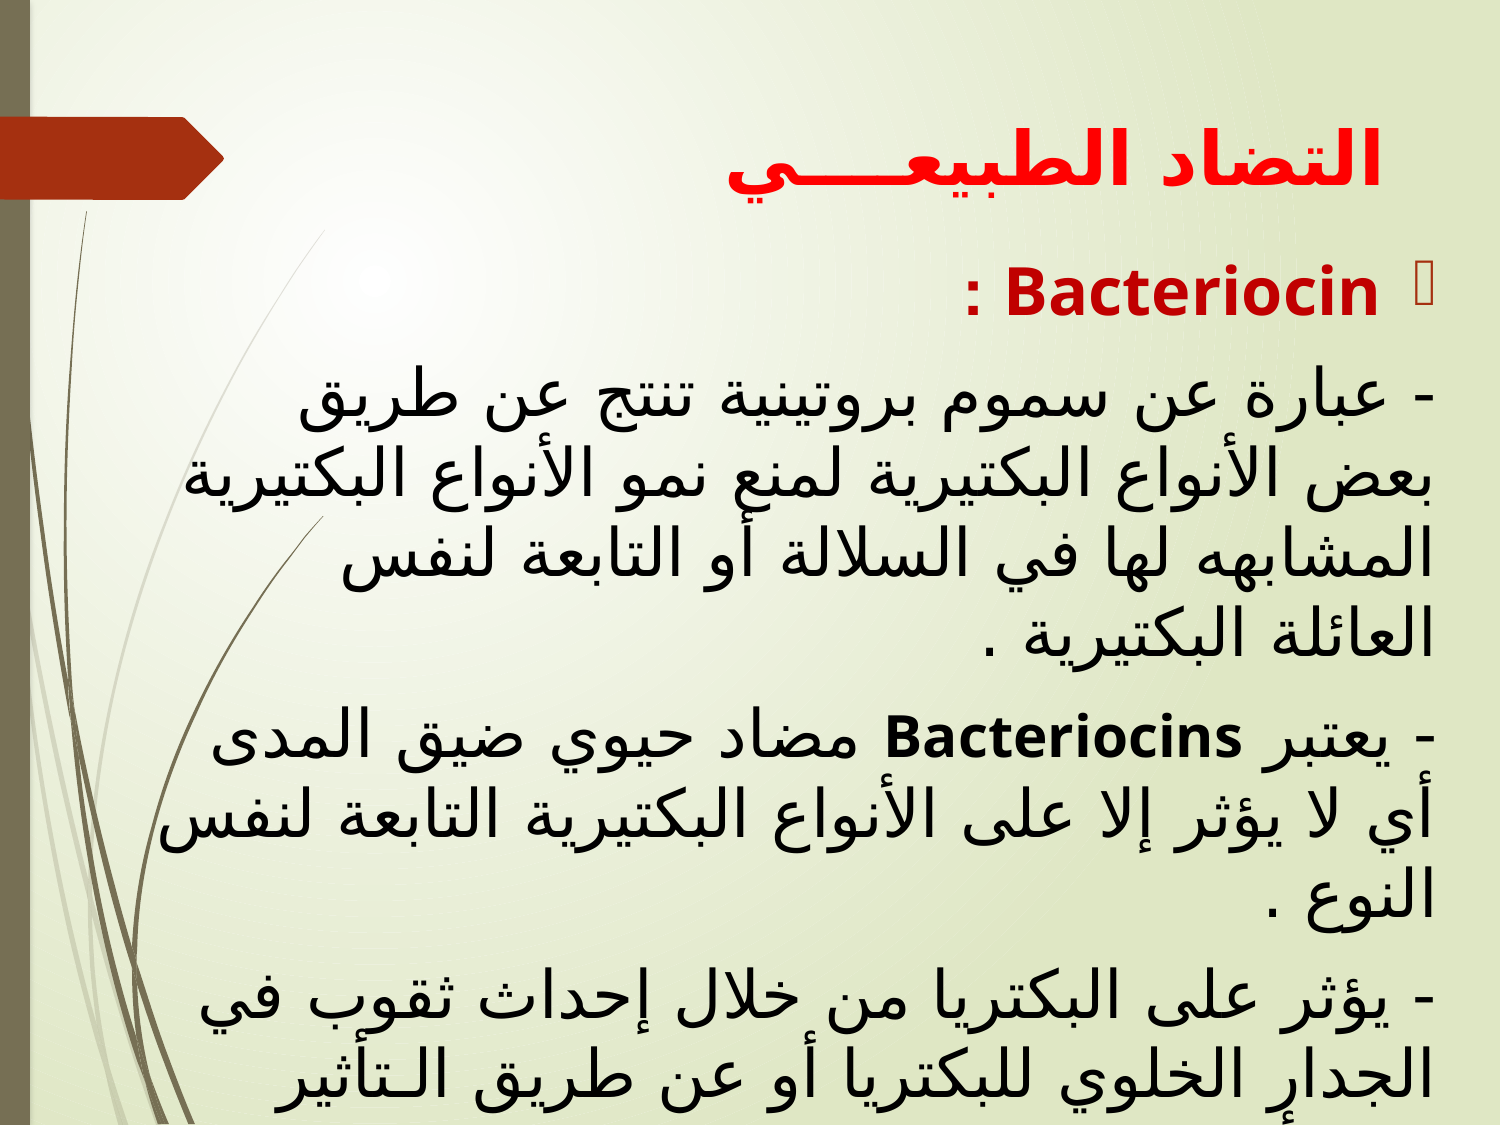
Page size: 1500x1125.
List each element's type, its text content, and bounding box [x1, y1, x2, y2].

title التضاد الطبيعــــي [319, 102, 1400, 241]
list Bacteriocin : - عبارة عن سموم بروتينية تنتج عن طريق بعض الأنواع البكتيرية لمنع نمو الأنواع البكتيرية المشابهه لها في السلالة أو التابعة لنفس العائلة البكتيرية . - يعتبر Bacteriocins مضاد حيوي ضيق المدى أي لا يؤثر إلا على الأنواع البكتيرية التابعة لنفس النوع . - يؤثر على البكتريا من خلال إحداث ثقوب في الجدار الخلوي للبكتريا أو عن طريق الـتأثير على أنزيمات هامة مثل DNAse و neuclease , أو يعمل على تثبيط بناء طبقة الميورين في الخلية البكتيرية . [137, 241, 1453, 1037]
